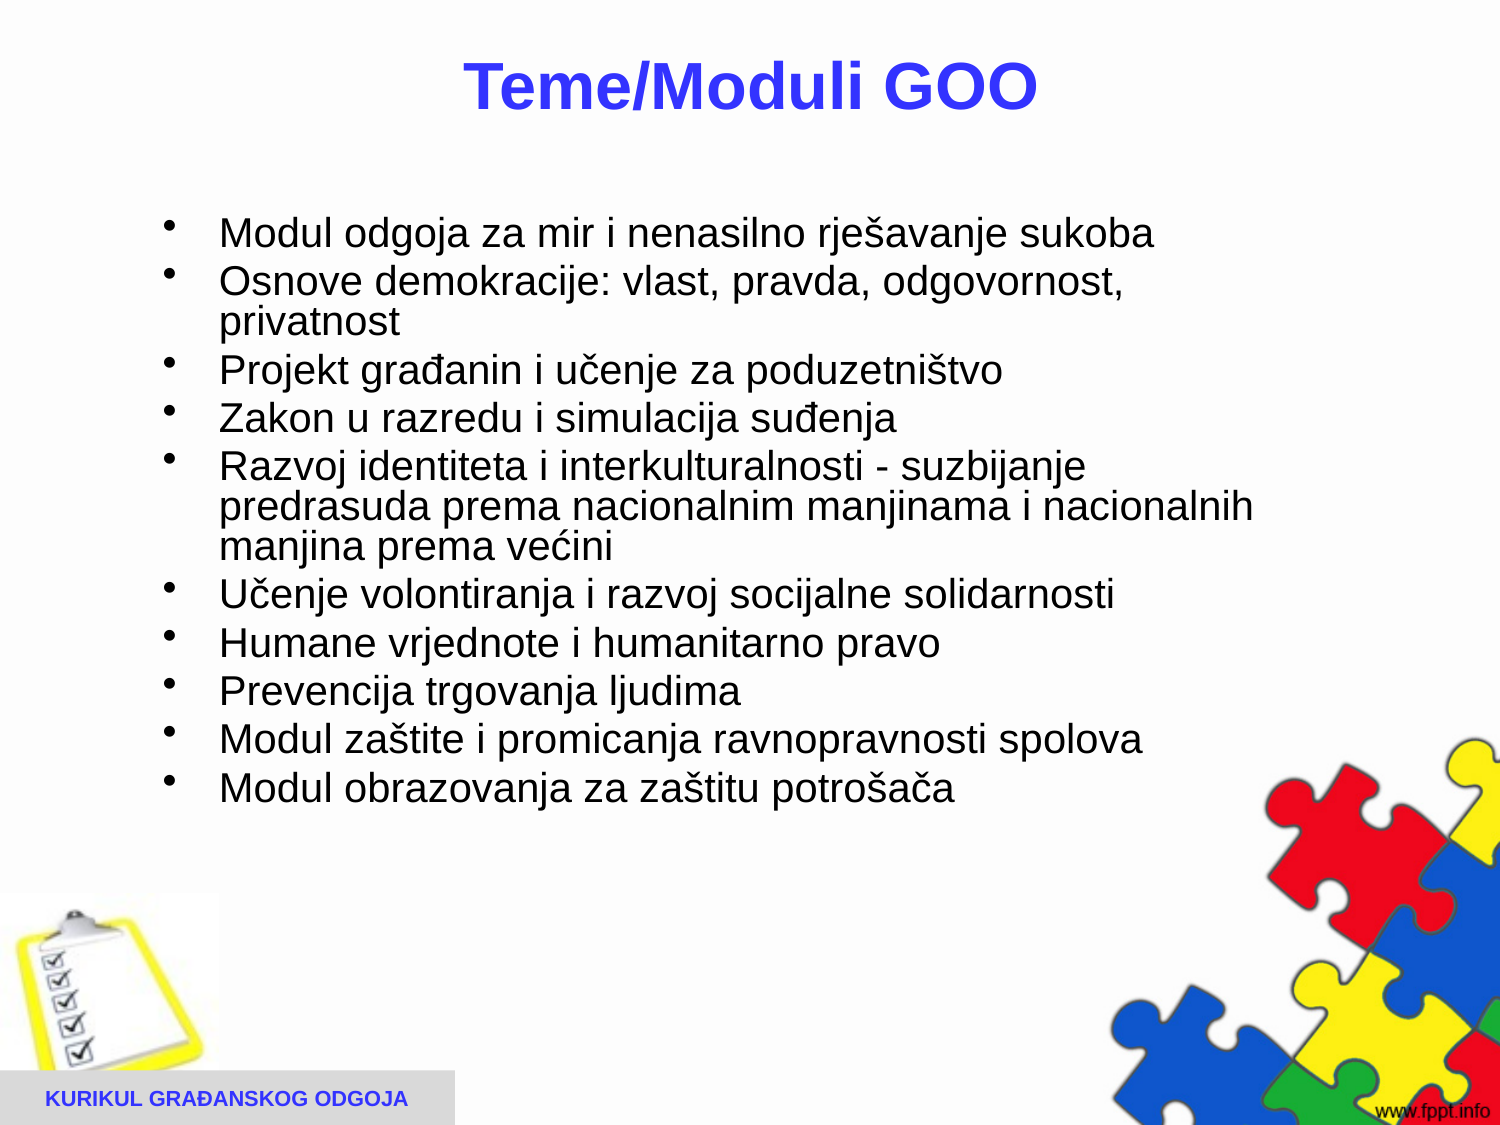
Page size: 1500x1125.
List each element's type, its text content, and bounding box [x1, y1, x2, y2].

list Modul odgoja za mir i nenasilno rješavanje sukoba Osnove demokracije: vlast, pravda, odgovornost, privatnost Projekt građanin i učenje za poduzetništvo Zakon u razredu i simulacija suđenja Razvoj identiteta i interkulturalnosti - suzbijanje predrasuda prema nacionalnim manjinama i nacionalnih manjina prema većini Učenje volontiranja i razvoj socijalne solidarnosti Humane vrjednote i humanitarno pravo Prevencija trgovanja ljudima Modul zaštite i promicanja ravnopravnosti spolova Modul obrazovanja za zaštitu potrošača [147, 207, 1306, 1036]
picture [0, 0, 1500, 1125]
text_box KURIKUL GRAĐANSKOG ODGOJA [223, 1070, 455, 1125]
title Teme/Moduli GOO [76, 18, 1428, 148]
